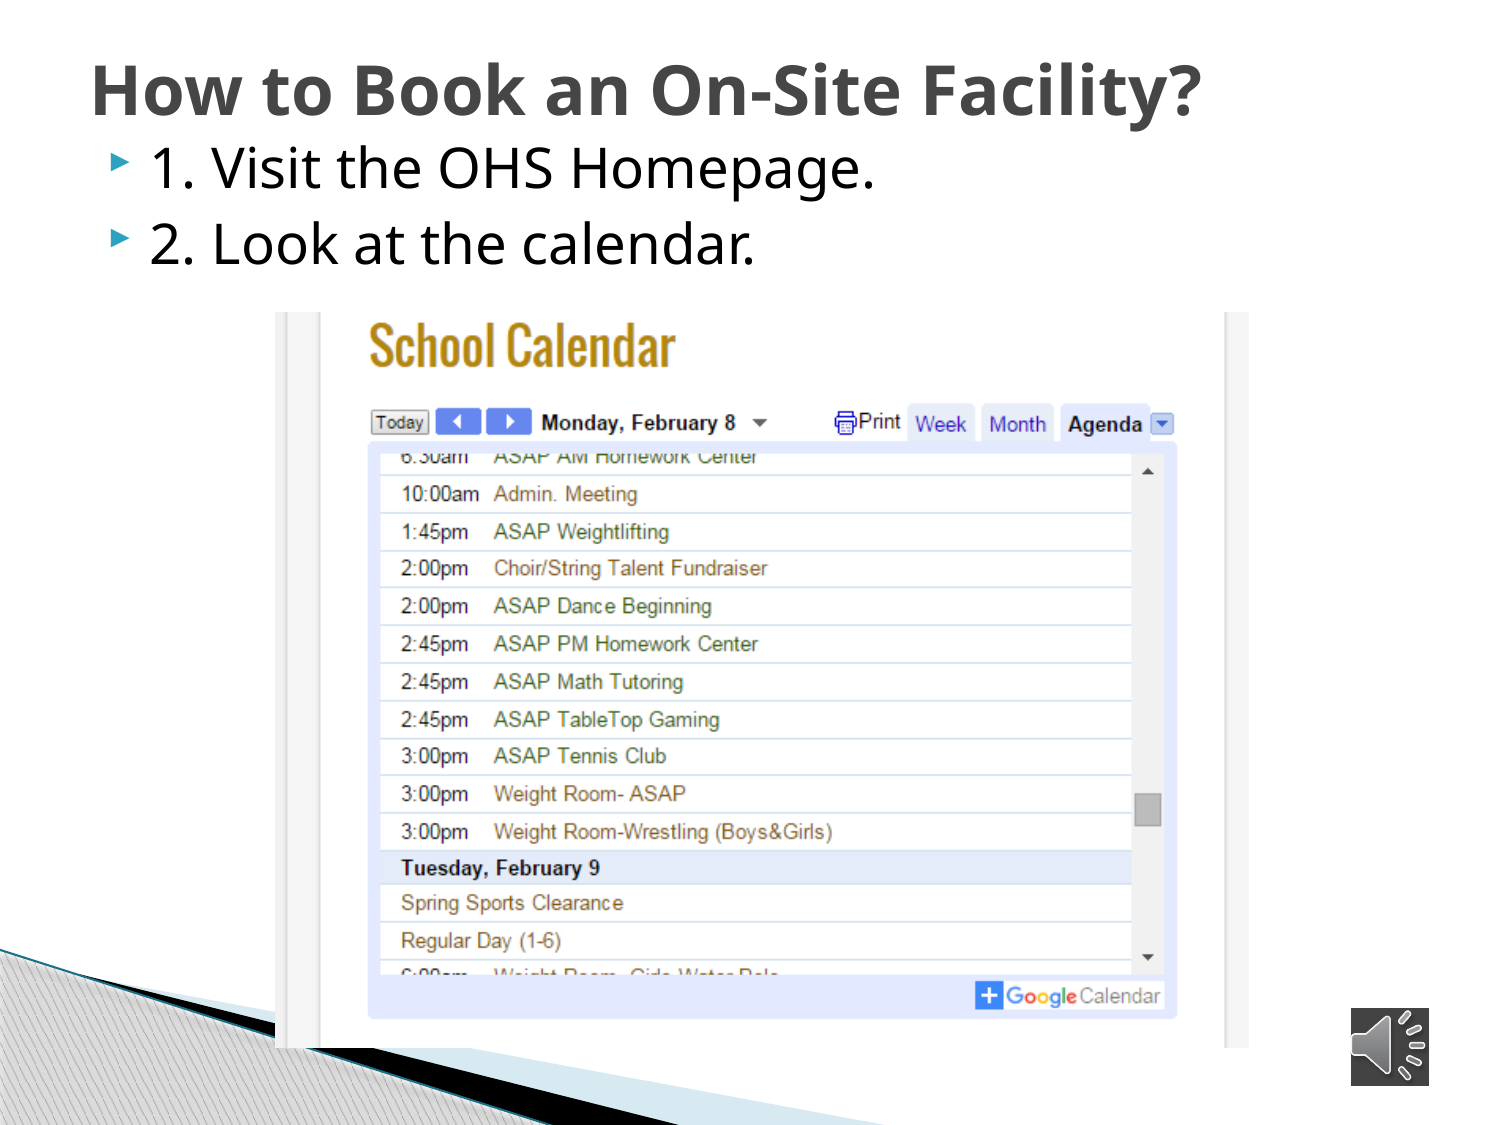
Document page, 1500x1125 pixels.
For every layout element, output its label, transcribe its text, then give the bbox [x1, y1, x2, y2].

picture [274, 312, 1249, 1048]
picture [1349, 1007, 1431, 1088]
title How to Book an On-Site Facility? [75, 12, 1425, 163]
list 1. Visit the OHS Homepage. 2. Look at the calendar. [75, 163, 1425, 986]
